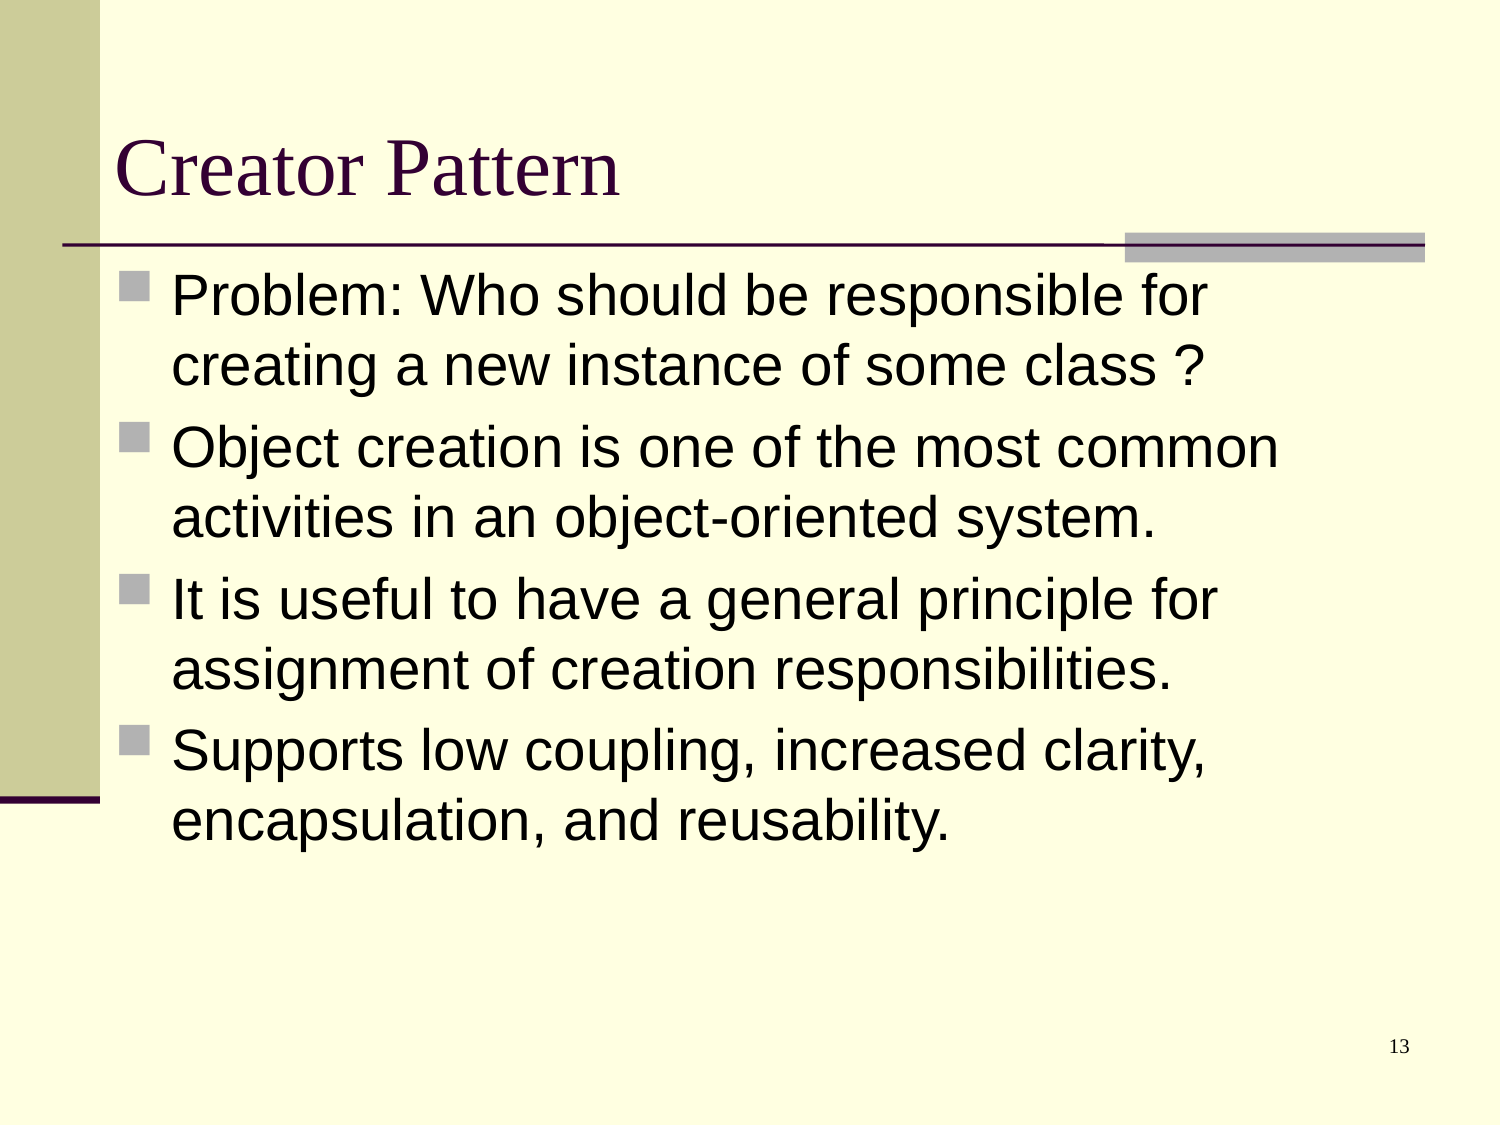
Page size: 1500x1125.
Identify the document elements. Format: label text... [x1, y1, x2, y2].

slide_number 13 [1112, 1024, 1426, 1101]
list Problem: Who should be responsible for creating a new instance of some class ? Object creation is one of the most common activities in an object-oriented system. It is useful to have a general principle for assignment of creation responsibilities. Supports low coupling, increased clarity, encapsulation, and reusability. [99, 249, 1376, 938]
title Creator Pattern [99, 74, 1351, 249]
